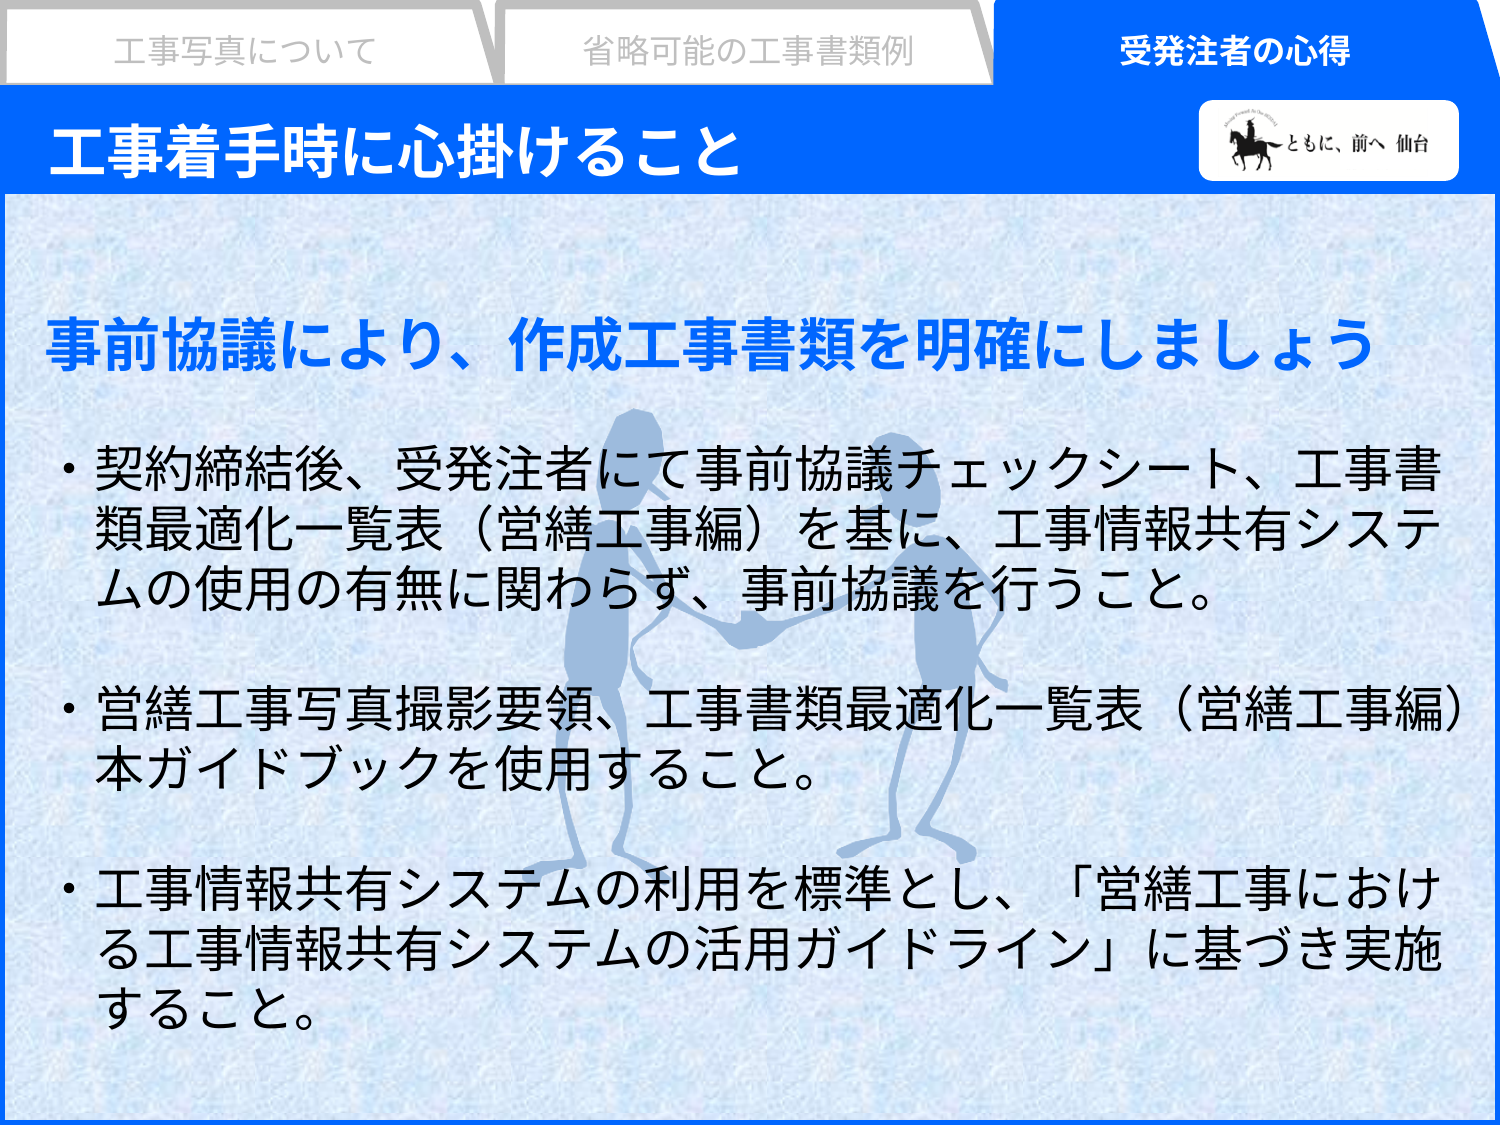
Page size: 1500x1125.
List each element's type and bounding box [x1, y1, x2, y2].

picture [521, 408, 1010, 890]
text_box [0, 3, 1500, 1125]
